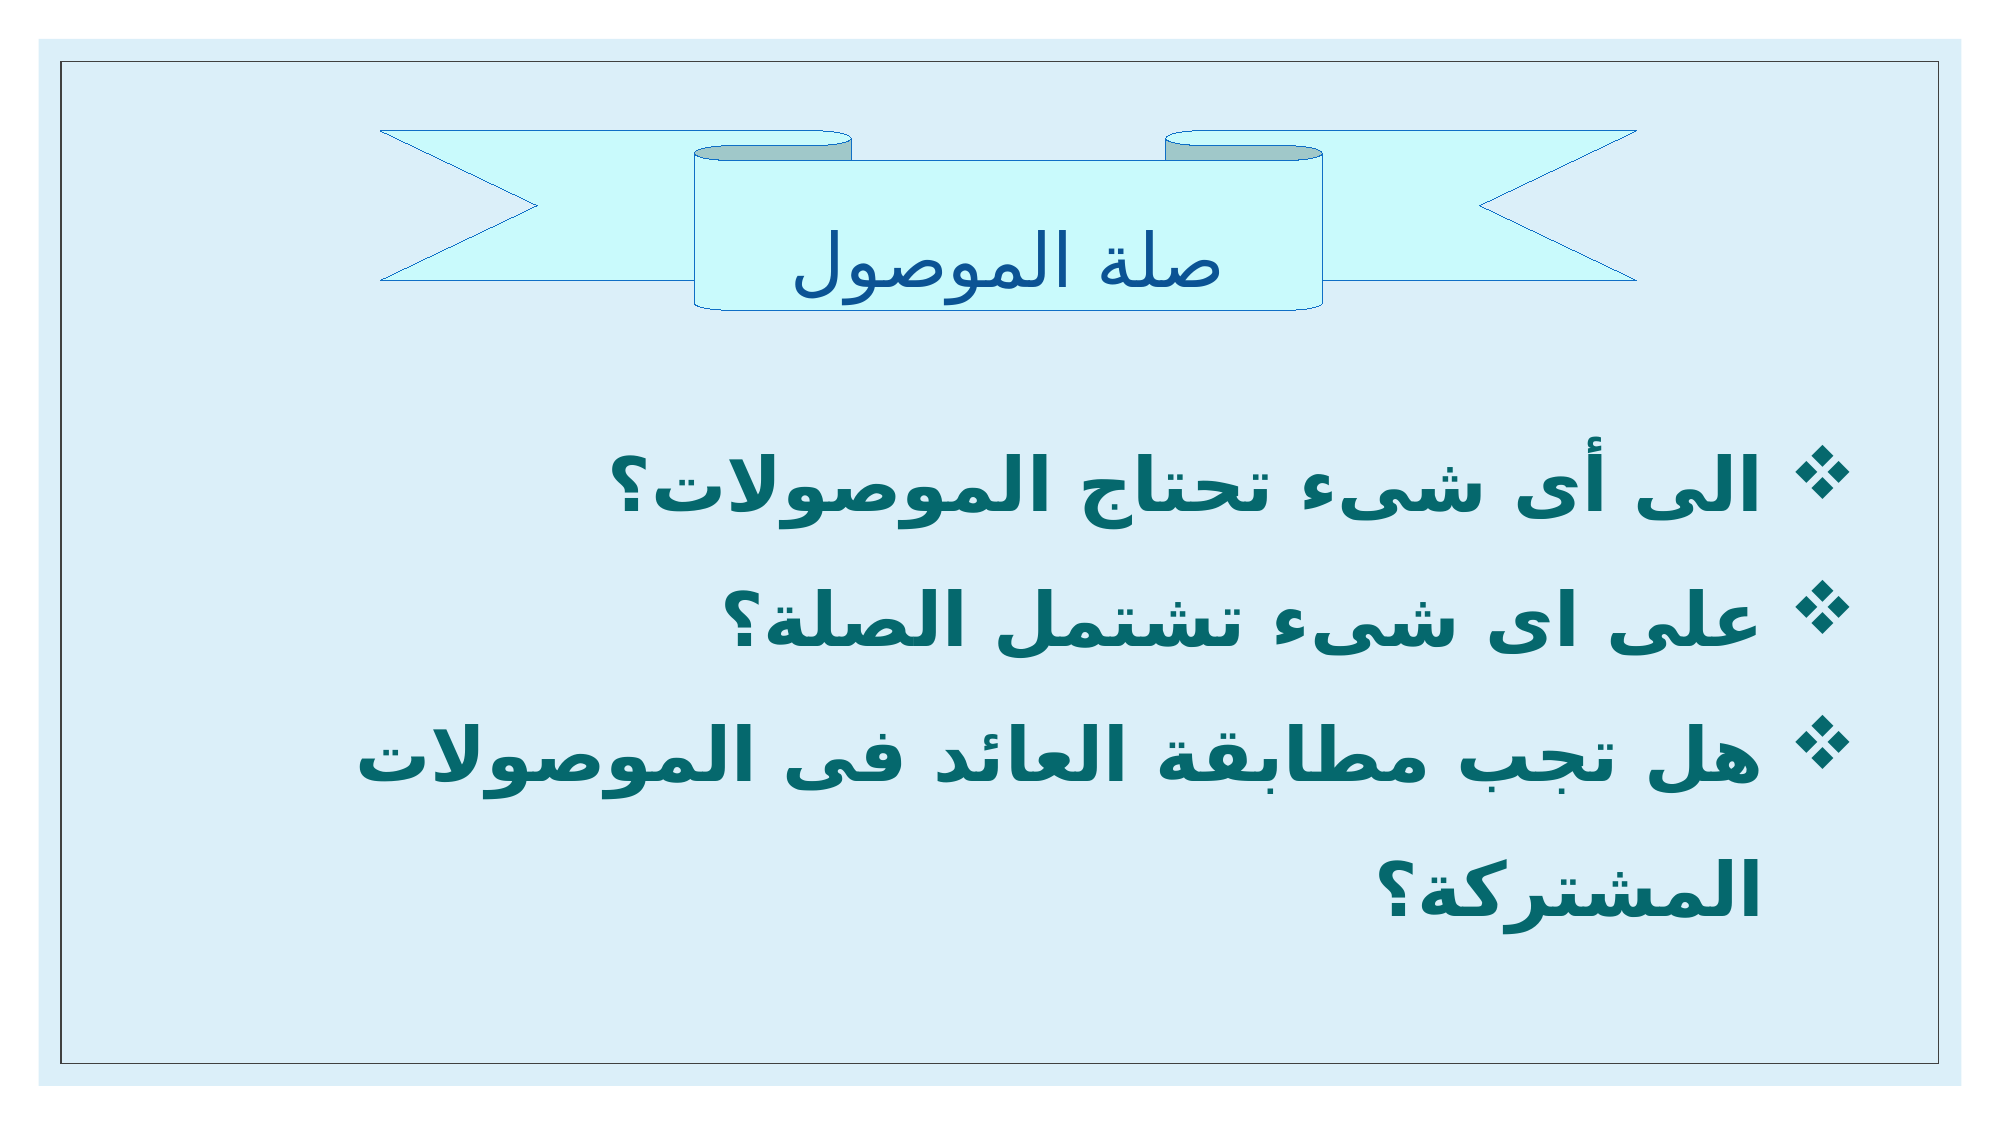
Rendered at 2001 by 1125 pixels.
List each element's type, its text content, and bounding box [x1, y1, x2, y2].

text_box صلة الموصول [380, 130, 1637, 297]
text_box الی أی شیء تحتاج الموصولات؟ علی ای شیء تشتمل الصلة؟ هل تجب مطابقة العائد فی الموصولات المشترکة؟ [51, 297, 1873, 940]
